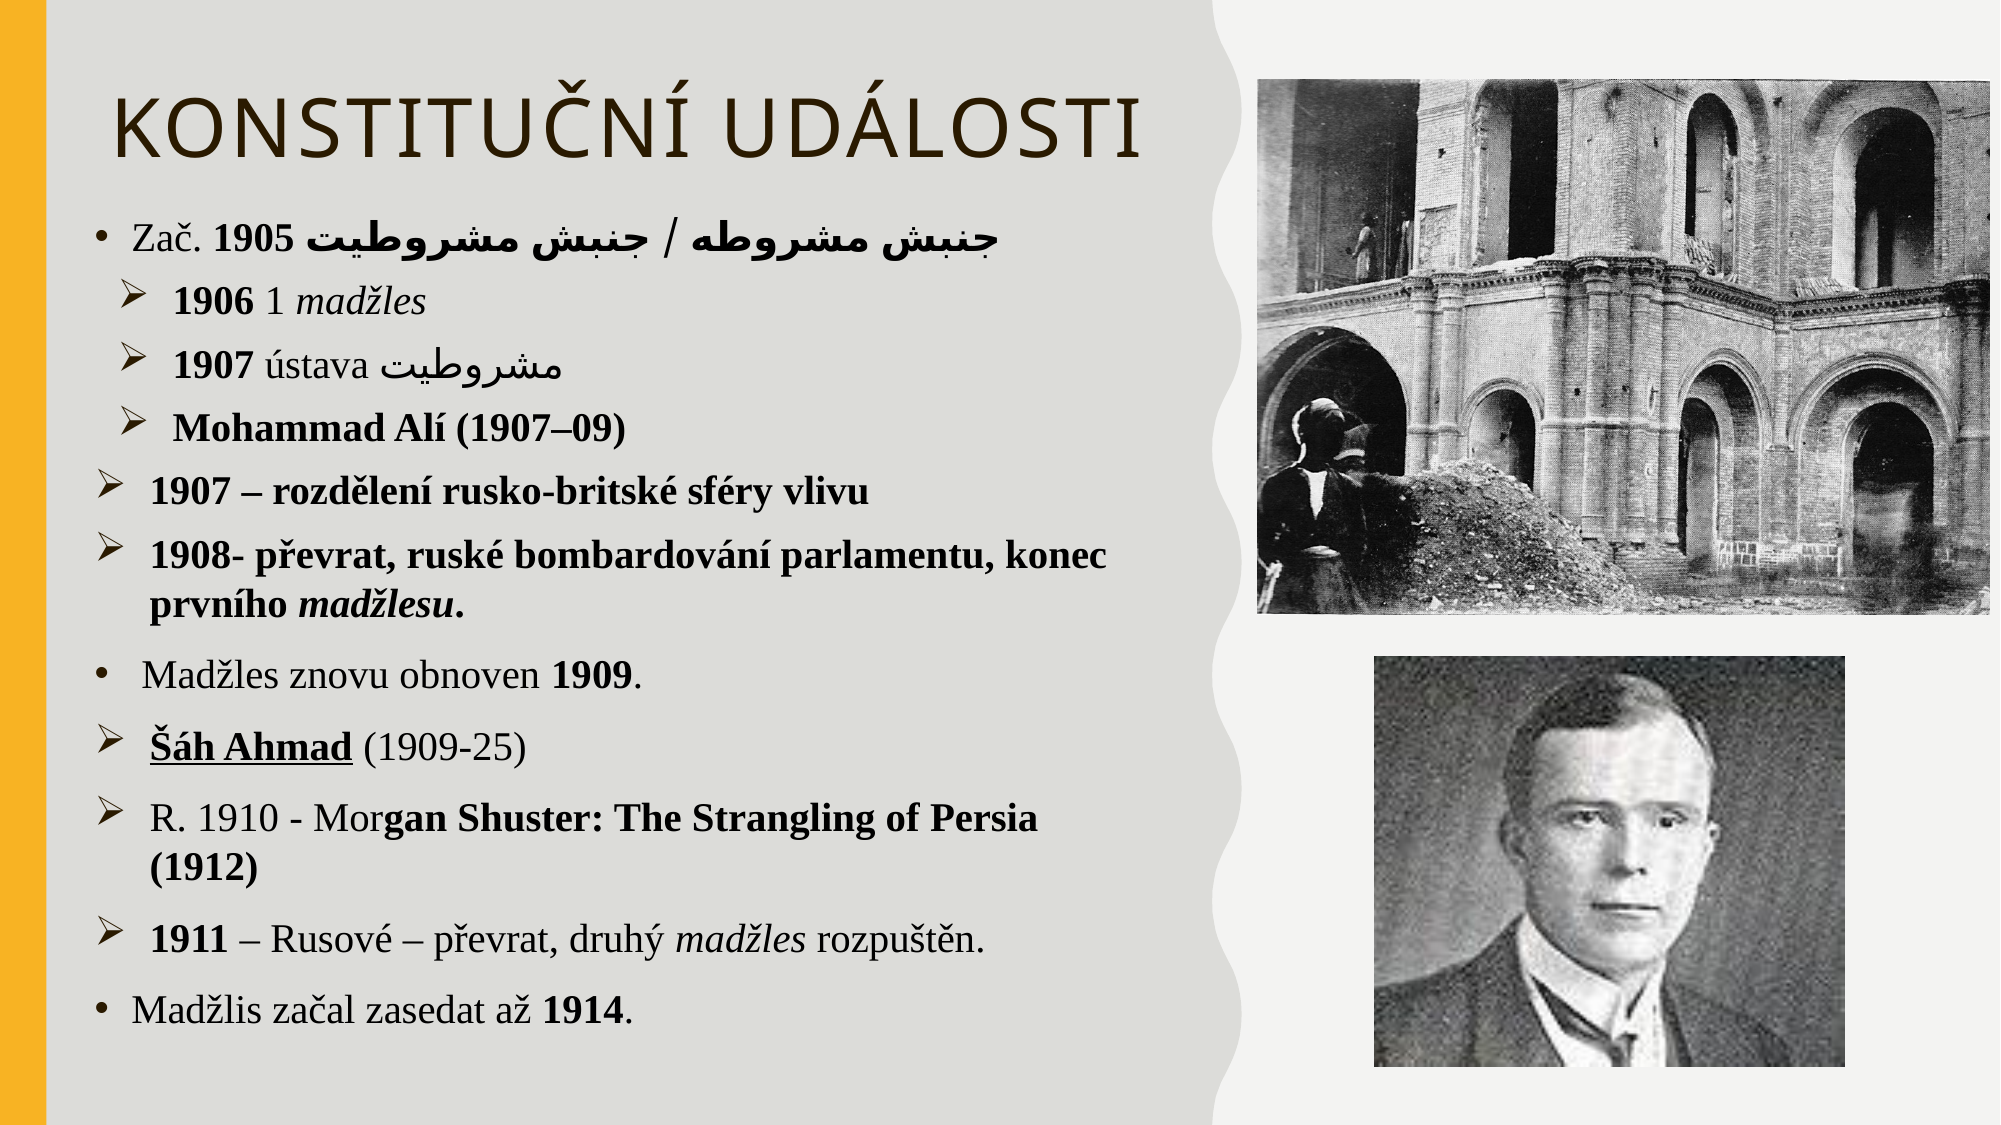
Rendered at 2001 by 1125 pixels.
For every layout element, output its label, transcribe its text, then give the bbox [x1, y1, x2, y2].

text_box [0, 0, 47, 1125]
picture [1374, 656, 1845, 1067]
text_box [47, 0, 1242, 1125]
title Konstituční události [95, 79, 1164, 204]
picture [1257, 79, 1990, 615]
list Zač. 1905 جنبش مشروطه / جنبش مشروطیت 1906 1 madžles 1907 ústava مشروطیت Mohammad Alí (1907–09) 1907 – rozdělení rusko-britské sféry vlivu 1908- převrat, ruské bombardování parlamentu, konec prvního madžlesu. Madžles znovu obnoven 1909. Šáh Ahmad (1909-25) R. 1910 - Morgan Shuster: The Strangling of Persia (1912) 1911 – Rusové – převrat, druhý madžles rozpuštěn. Madžlis začal zasedat až 1914. [79, 203, 1160, 1046]
text_box [1213, 0, 2000, 1125]
